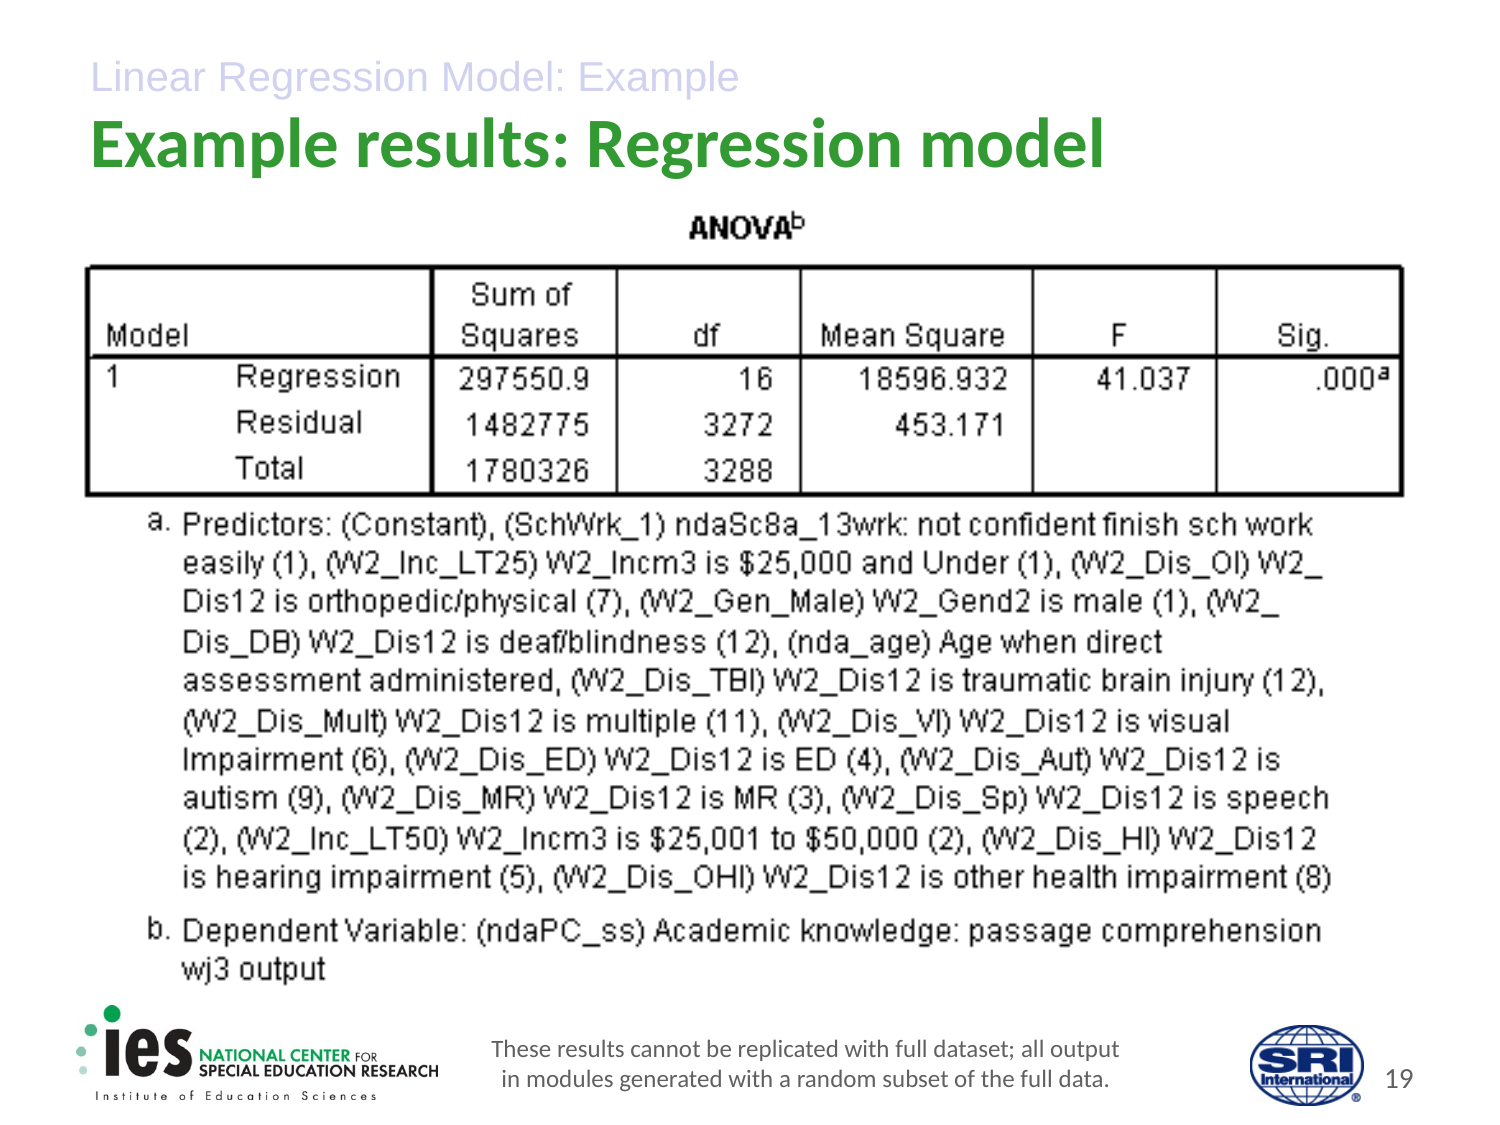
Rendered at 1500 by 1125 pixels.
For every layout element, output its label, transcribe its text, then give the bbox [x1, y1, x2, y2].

picture [49, 199, 1438, 996]
footer These results cannot be replicated with full dataset; all output in modules generated with a random subset of the full data. [299, 1024, 1313, 1104]
slide_number 18 [1324, 1051, 1429, 1125]
title Example results: Regression model [74, 44, 1426, 198]
picture [76, 1005, 438, 1100]
picture [1250, 1025, 1364, 1106]
